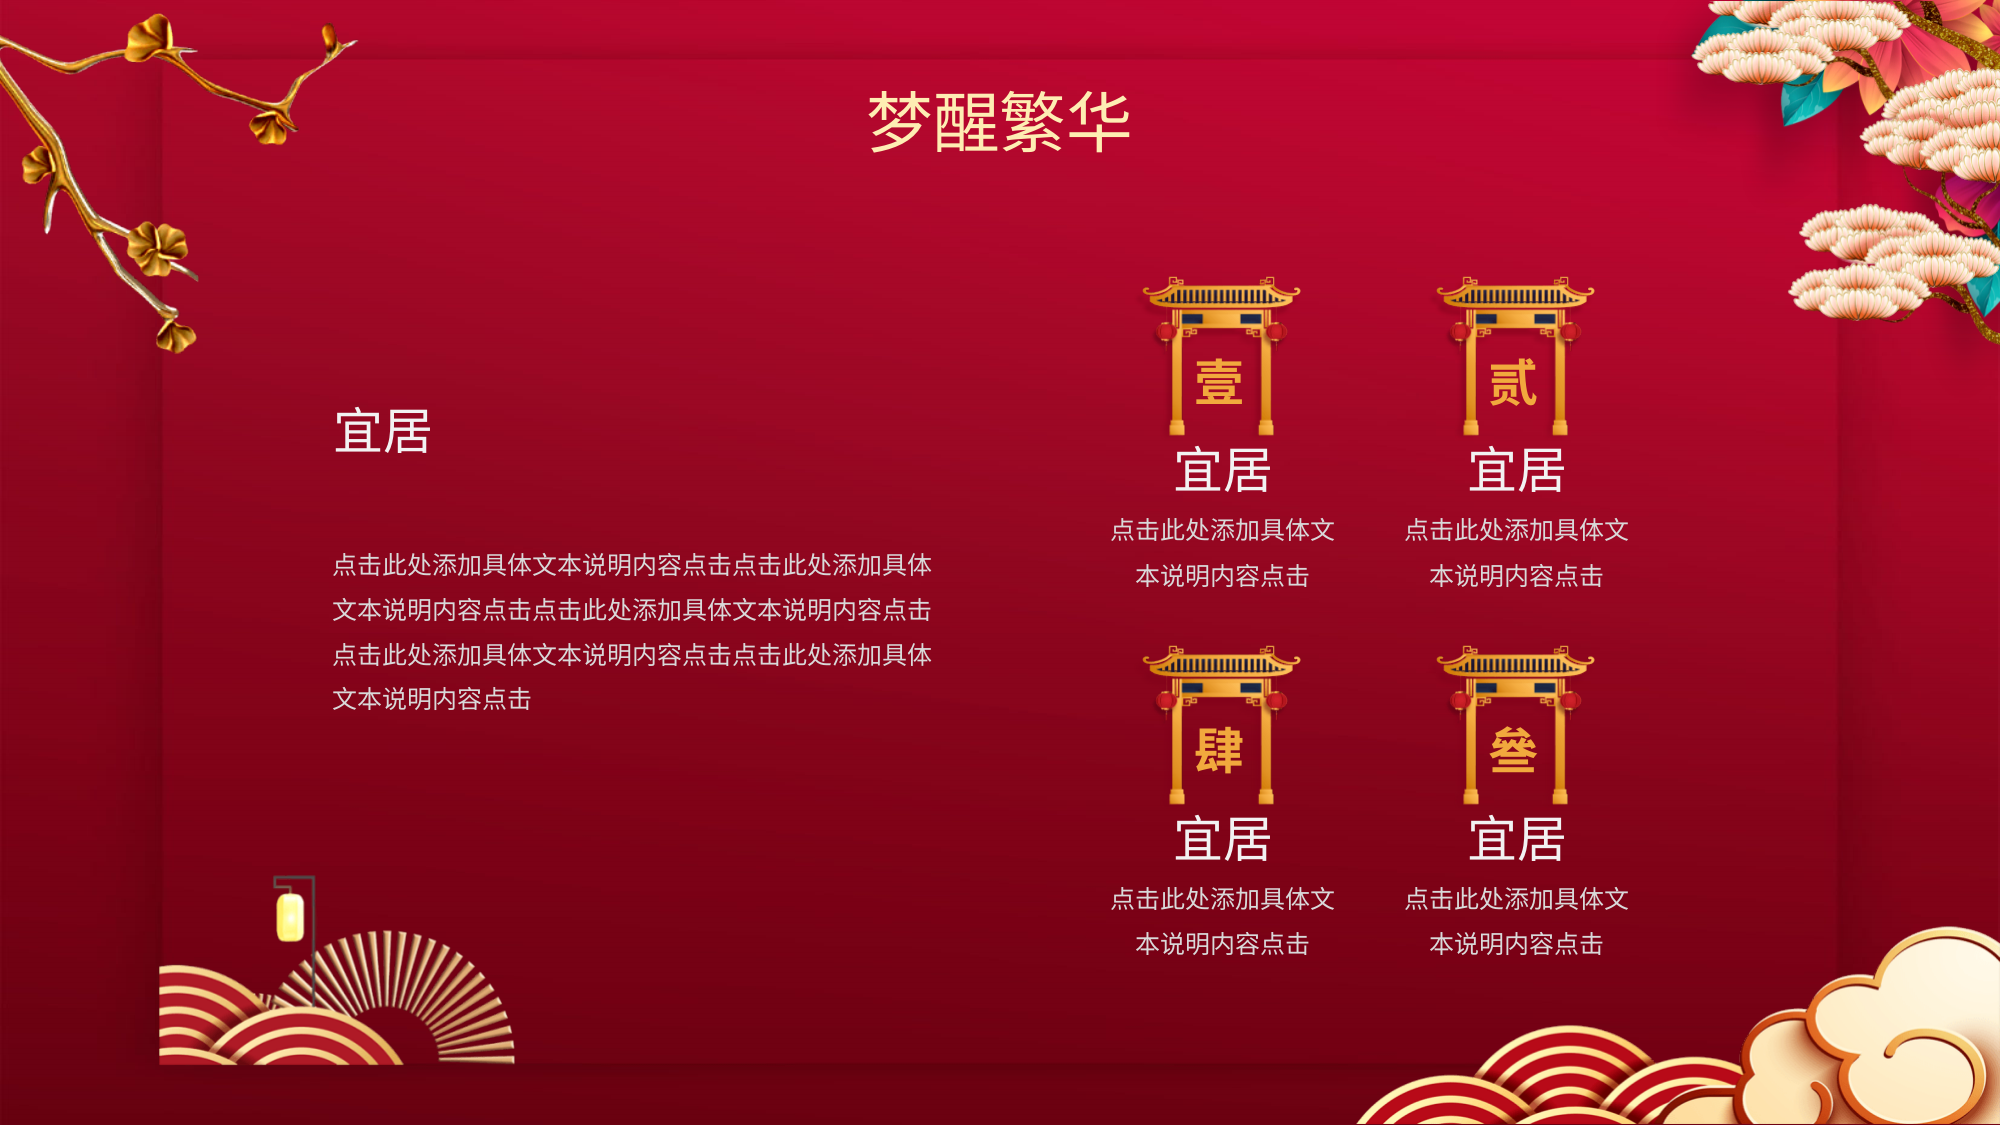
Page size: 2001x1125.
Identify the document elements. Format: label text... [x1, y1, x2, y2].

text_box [1383, 224, 1650, 593]
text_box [317, 392, 951, 724]
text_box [1090, 224, 1357, 593]
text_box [1383, 593, 1650, 963]
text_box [1090, 593, 1357, 963]
picture [0, 0, 2000, 1125]
text_box 梦醒繁华 [683, 73, 1317, 169]
